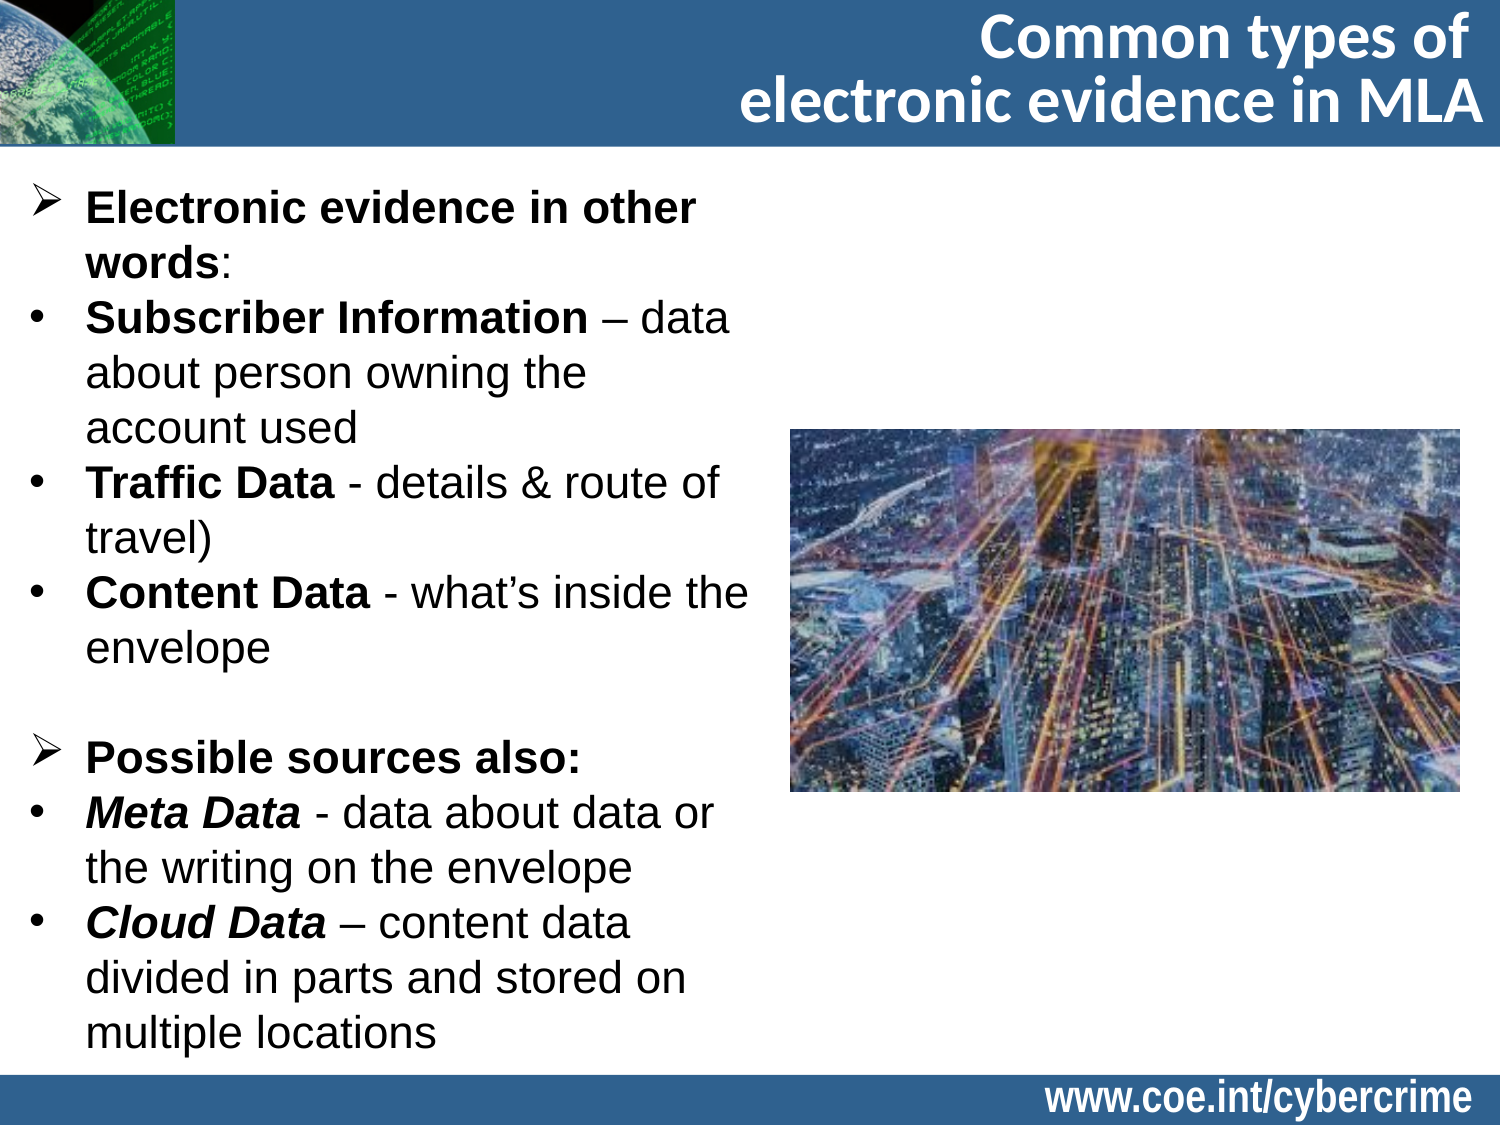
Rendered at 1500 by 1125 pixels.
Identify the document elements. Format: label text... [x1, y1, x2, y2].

picture [0, 0, 175, 144]
text_box Common types of electronic evidence in MLA [177, 0, 1500, 149]
text_box Electronic evidence in other words: Subscriber Information – data about person owning the account used Traffic Data - details & route of travel) Content Data - what’s inside the envelope Possible sources also: Meta Data - data about data or the writing on the envelope Cloud Data – content data divided in parts and stored on multiple locations [14, 170, 765, 1065]
picture [790, 429, 1460, 792]
text_box [0, 1073, 1030, 1125]
text_box www.coe.int/cybercrime [1030, 1059, 1500, 1125]
